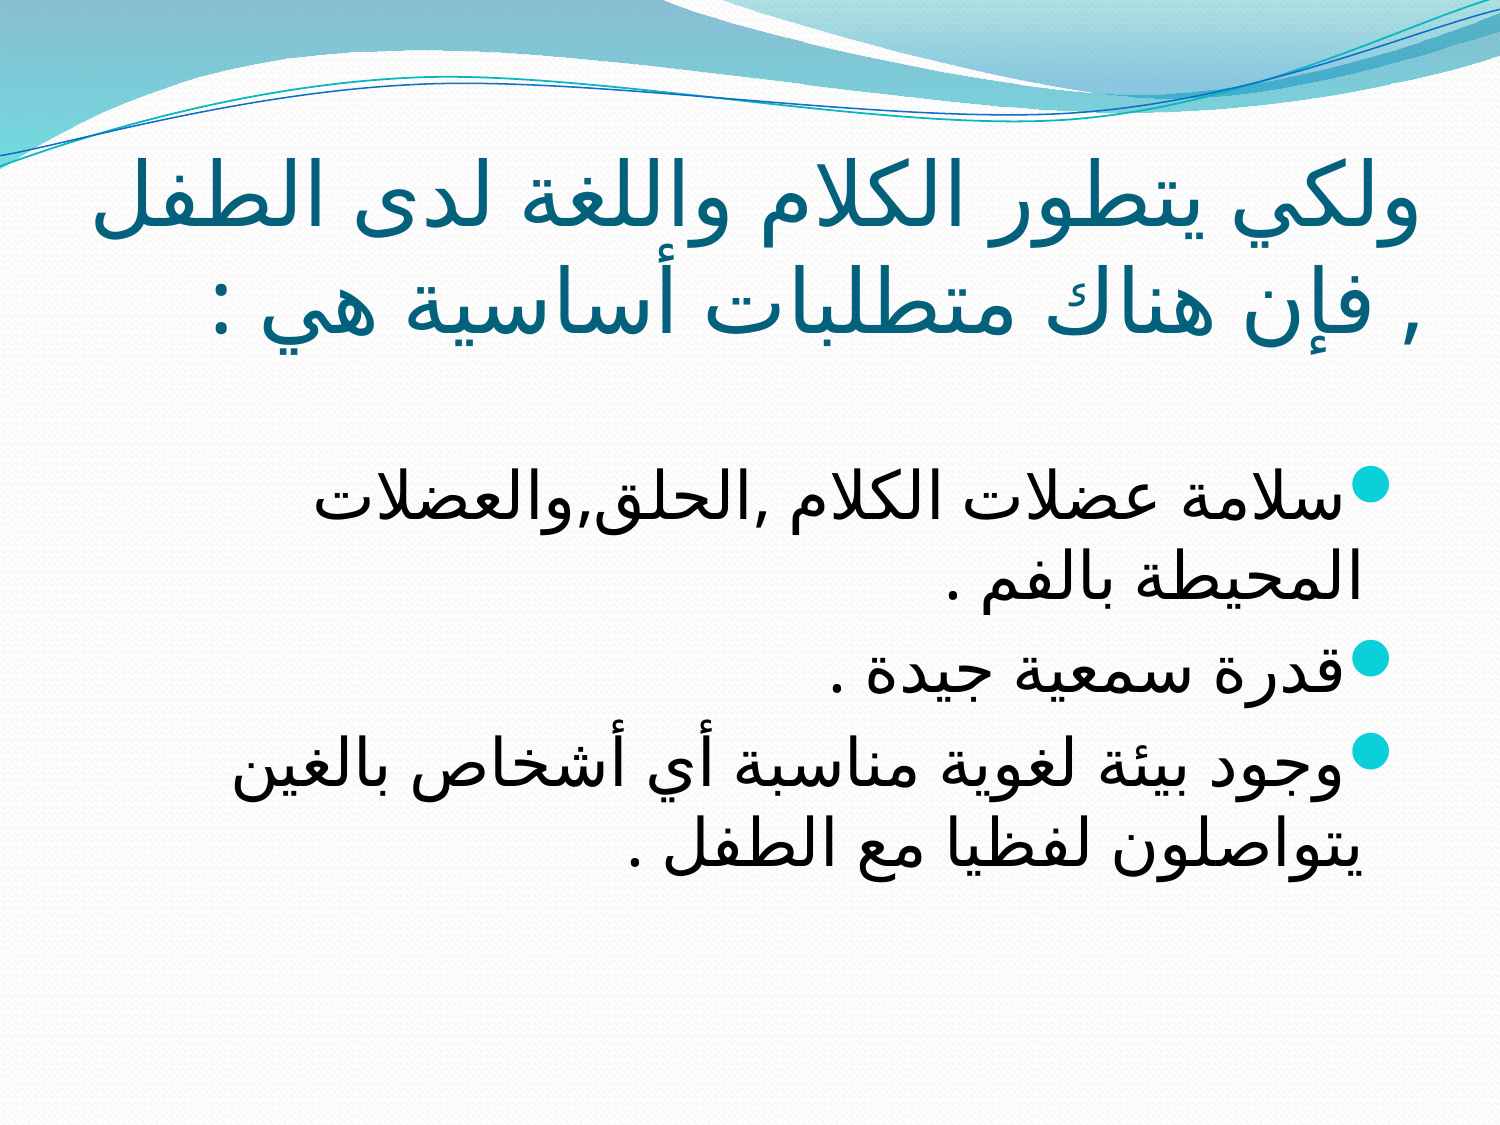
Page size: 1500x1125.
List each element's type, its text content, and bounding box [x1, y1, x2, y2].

list سلامة عضلات الكلام ,الحلق,والعضلات المحيطة بالفم . قدرة سمعية جيدة . وجود بيئة لغوية مناسبة أي أشخاص بالغين يتواصلون لفظيا مع الطفل . [75, 445, 1425, 1038]
title ولكي يتطور الكلام واللغة لدى الطفل , فإن هناك متطلبات أساسية هي : [75, 105, 1425, 352]
